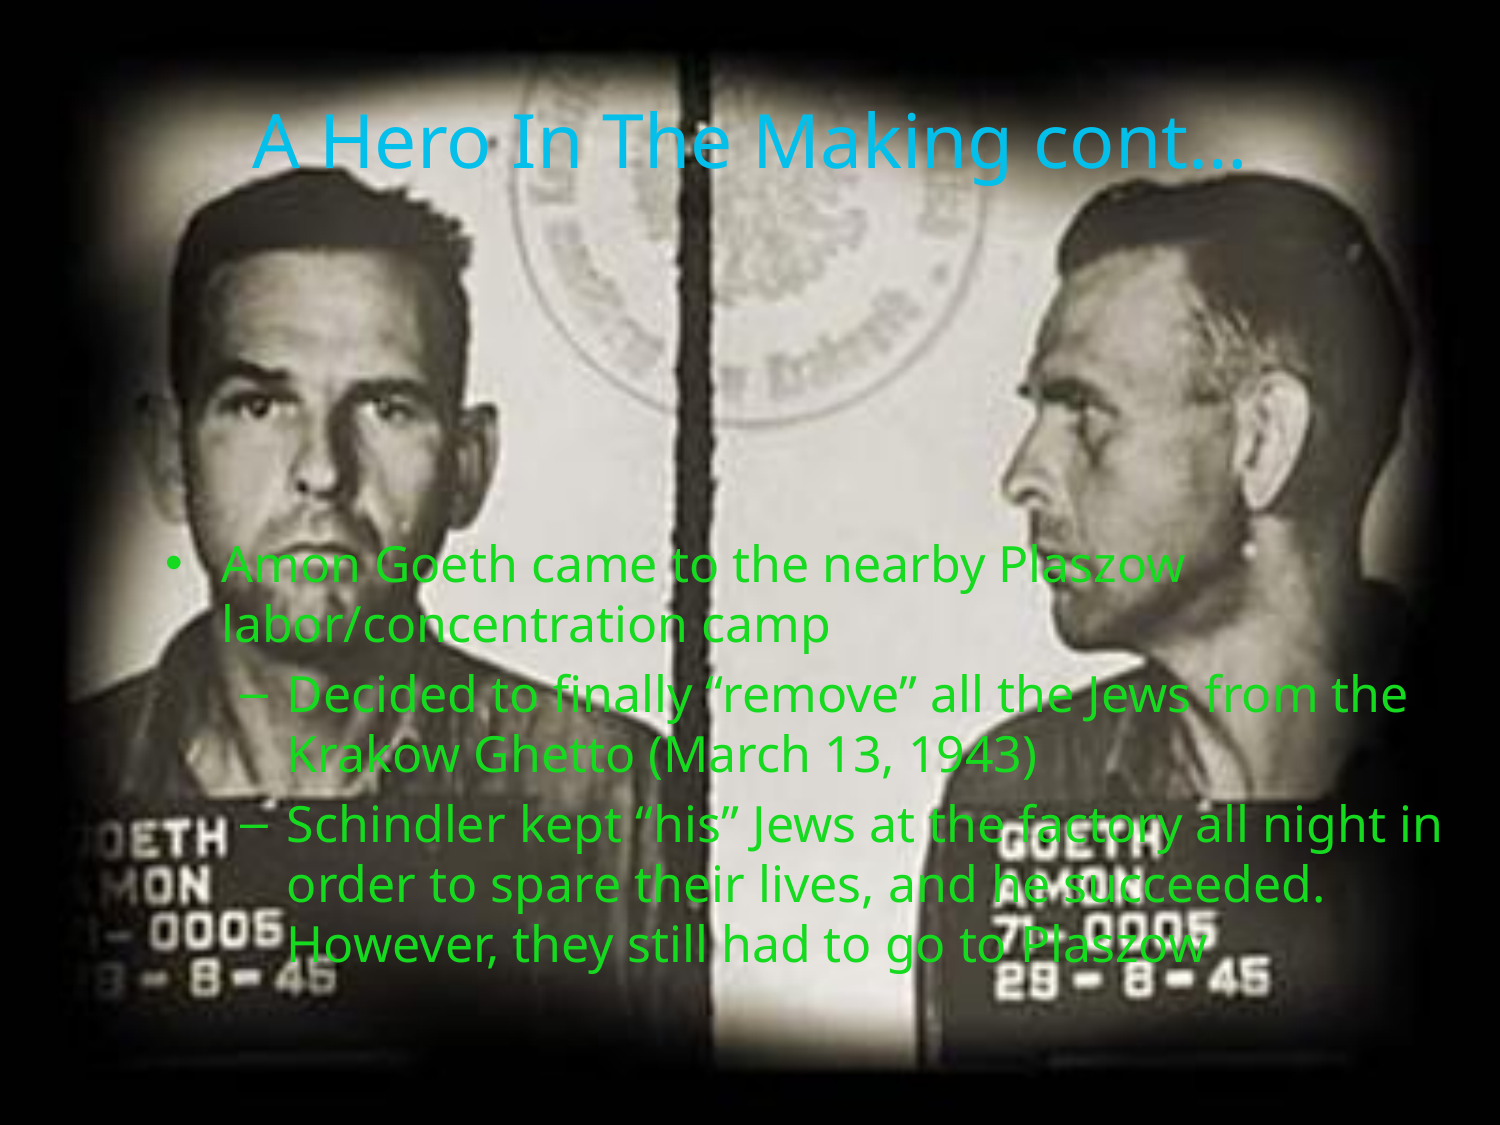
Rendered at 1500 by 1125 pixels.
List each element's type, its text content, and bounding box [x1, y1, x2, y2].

title A Hero In The Making cont… [75, 45, 1425, 233]
picture [0, 0, 1500, 1125]
list Amon Goeth came to the nearby Plaszow labor/concentration camp Decided to finally “remove” all the Jews from the Krakow Ghetto (March 13, 1943) Schindler kept “his” Jews at the factory all night in order to spare their lives, and he succeeded. However, they still had to go to Plaszow [150, 525, 1500, 988]
